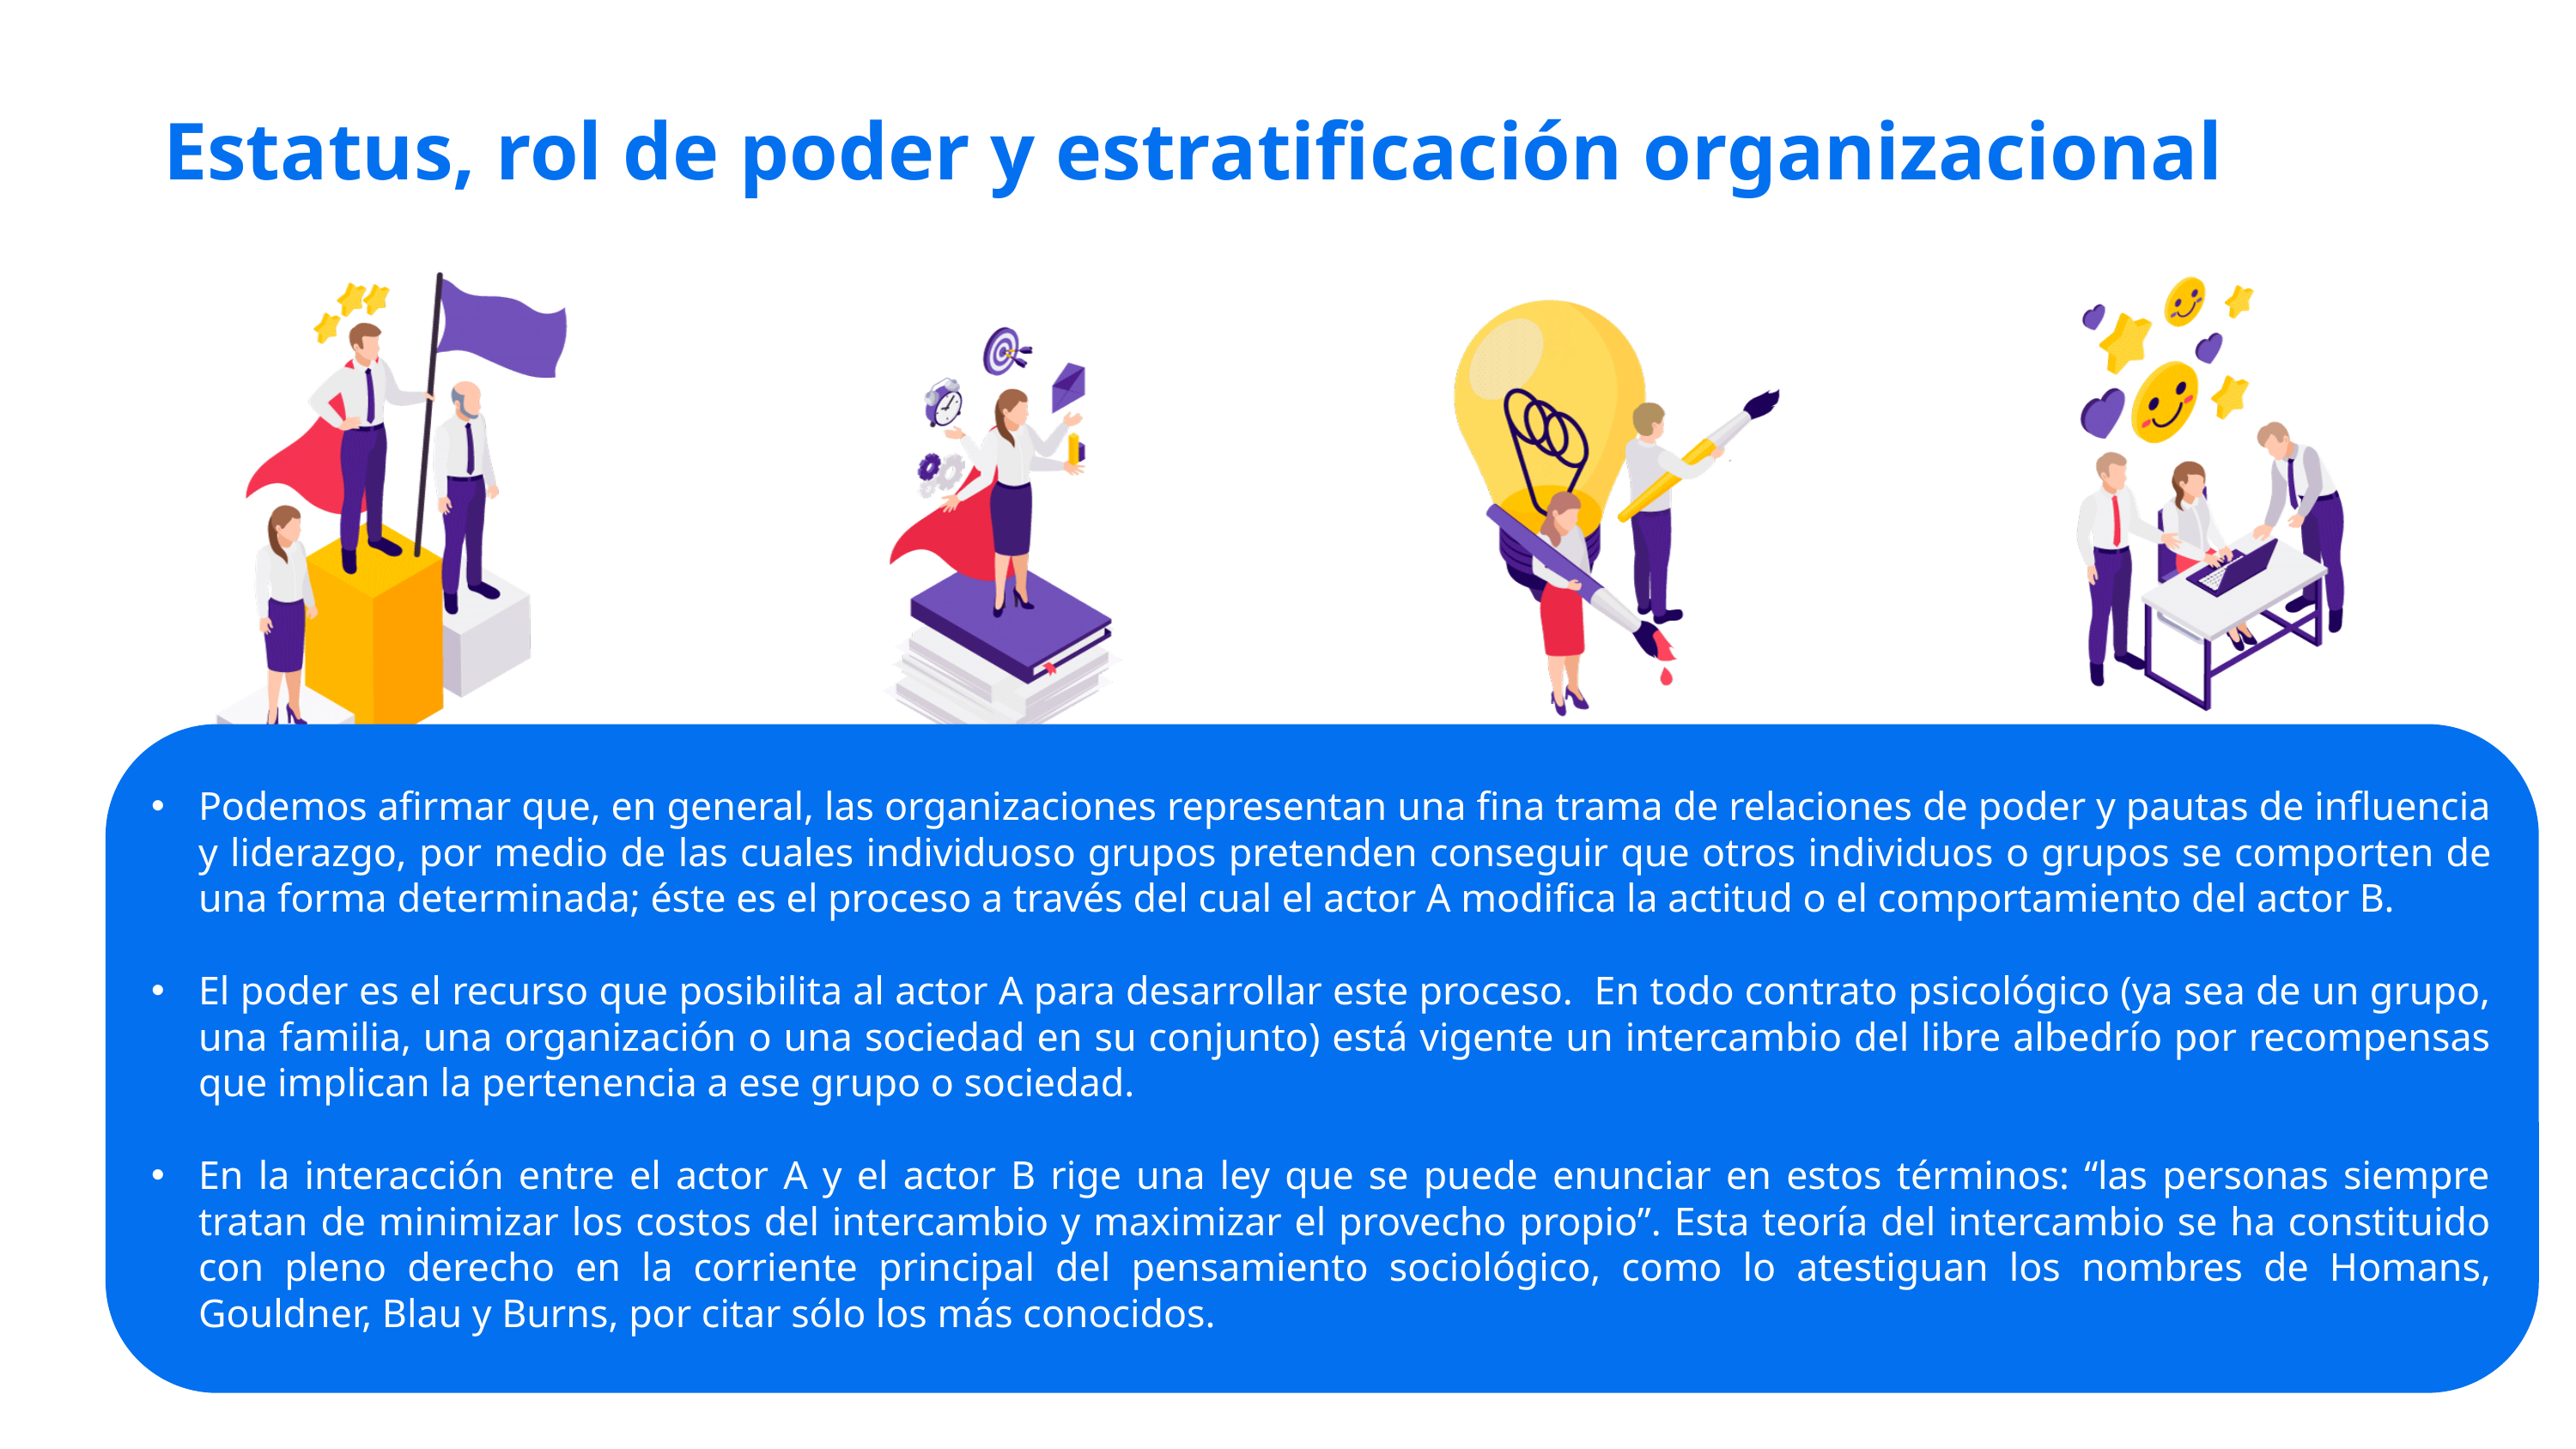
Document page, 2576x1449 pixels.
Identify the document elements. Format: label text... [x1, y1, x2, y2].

text_box Podemos afirmar que, en general, las organizaciones representan una fina trama de relaciones de poder y pautas de influencia y liderazgo, por medio de las cuales individuoso grupos pretenden conseguir que otros individuos o grupos se comporten de una forma determinada; éste es el proceso a través del cual el actor A modifica la actitud o el comportamiento del actor B. El poder es el recurso que posibilita al actor A para desarrollar este proceso. En todo contrato psicológico (ya sea de un grupo, una familia, una organización o una sociedad en su conjunto) está vigente un intercambio del libre albedrío por recompensas que implican la pertenencia a ese grupo o sociedad. En la interacción entre el actor A y el actor B rige una ley que se puede enunciar en estos términos: “las personas siempre tratan de minimizar los costos del intercambio y maximizar el provecho propio”. Esta teoría del intercambio se ha constituido con pleno derecho en la corriente principal del pensamiento sociológico, como lo atestiguan los nombres de Homans, Gouldner, Blau y Burns, por citar sólo los más conocidos. [105, 828, 2540, 1394]
text_box Estatus, rol de poder y estratificación organizacional [150, 106, 2426, 155]
picture [37, 155, 2539, 870]
